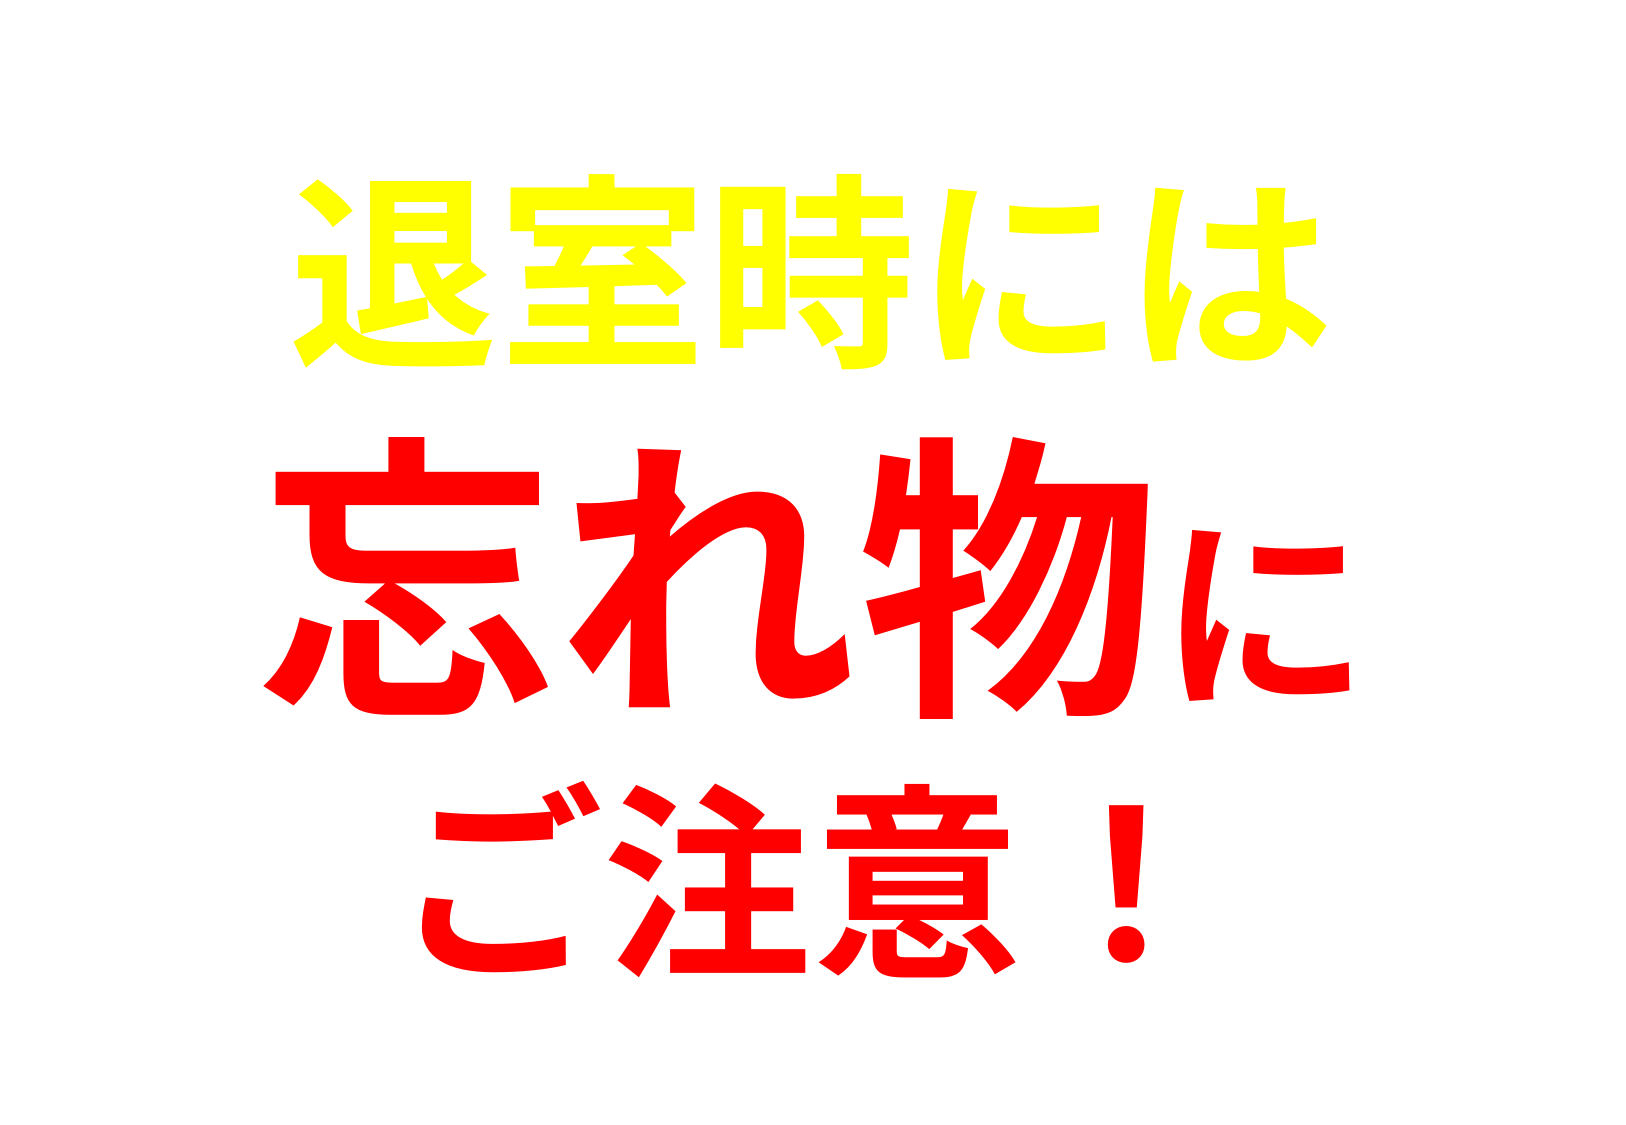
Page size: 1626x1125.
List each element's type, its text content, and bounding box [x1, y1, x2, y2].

text_box 退室時には 忘れ物に ご注意！ [0, 135, 1625, 1011]
